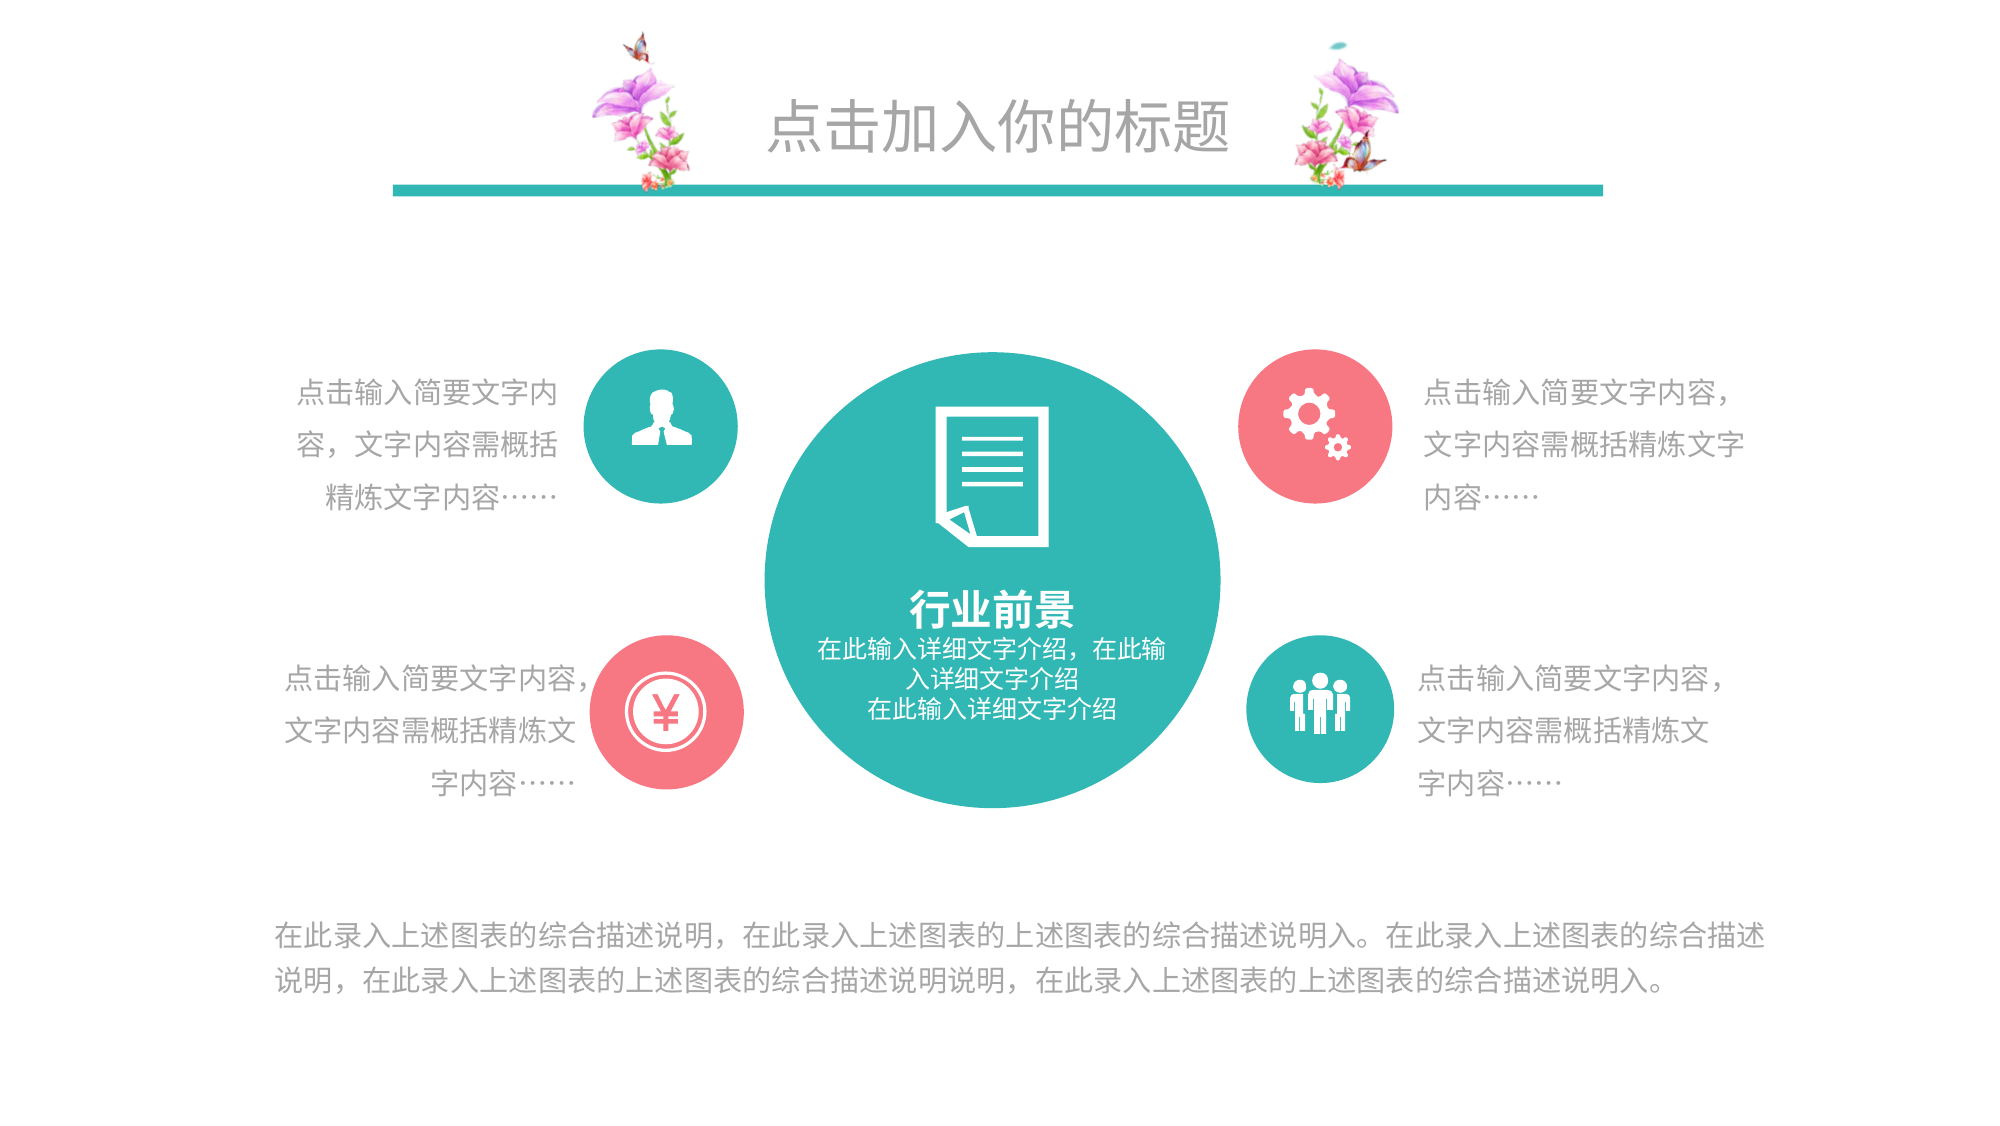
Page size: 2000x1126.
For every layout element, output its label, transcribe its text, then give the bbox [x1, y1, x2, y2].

text_box 点击输入简要文字内容，文字内容需概括精炼文字内容…… [1402, 635, 1736, 808]
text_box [583, 349, 738, 504]
text_box 在此录入上述图表的综合描述说明，在此录入上述图表的上述图表的综合描述说明入。在此录入上述图表的综合描述说明，在此录入上述图表的上述图表的综合描述说明说明，在此录入上述图表的上述图表的综合描述说明入。 [263, 901, 1788, 1094]
picture [1300, 29, 1417, 208]
text_box 点击输入简要文字内容，文字内容需概括精炼文字内容…… [258, 635, 592, 808]
text_box 点击输入简要文字内容，文字内容需概括精炼文字内容…… [252, 349, 574, 522]
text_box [1246, 635, 1395, 784]
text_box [589, 635, 744, 790]
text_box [1399, 89, 1604, 197]
text_box 点击输入简要文字内容，文字内容需概括精炼文字内容…… [1409, 349, 1777, 522]
picture [571, 20, 701, 208]
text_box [701, 89, 1300, 197]
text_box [764, 352, 1221, 809]
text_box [1238, 349, 1393, 504]
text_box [392, 89, 586, 197]
